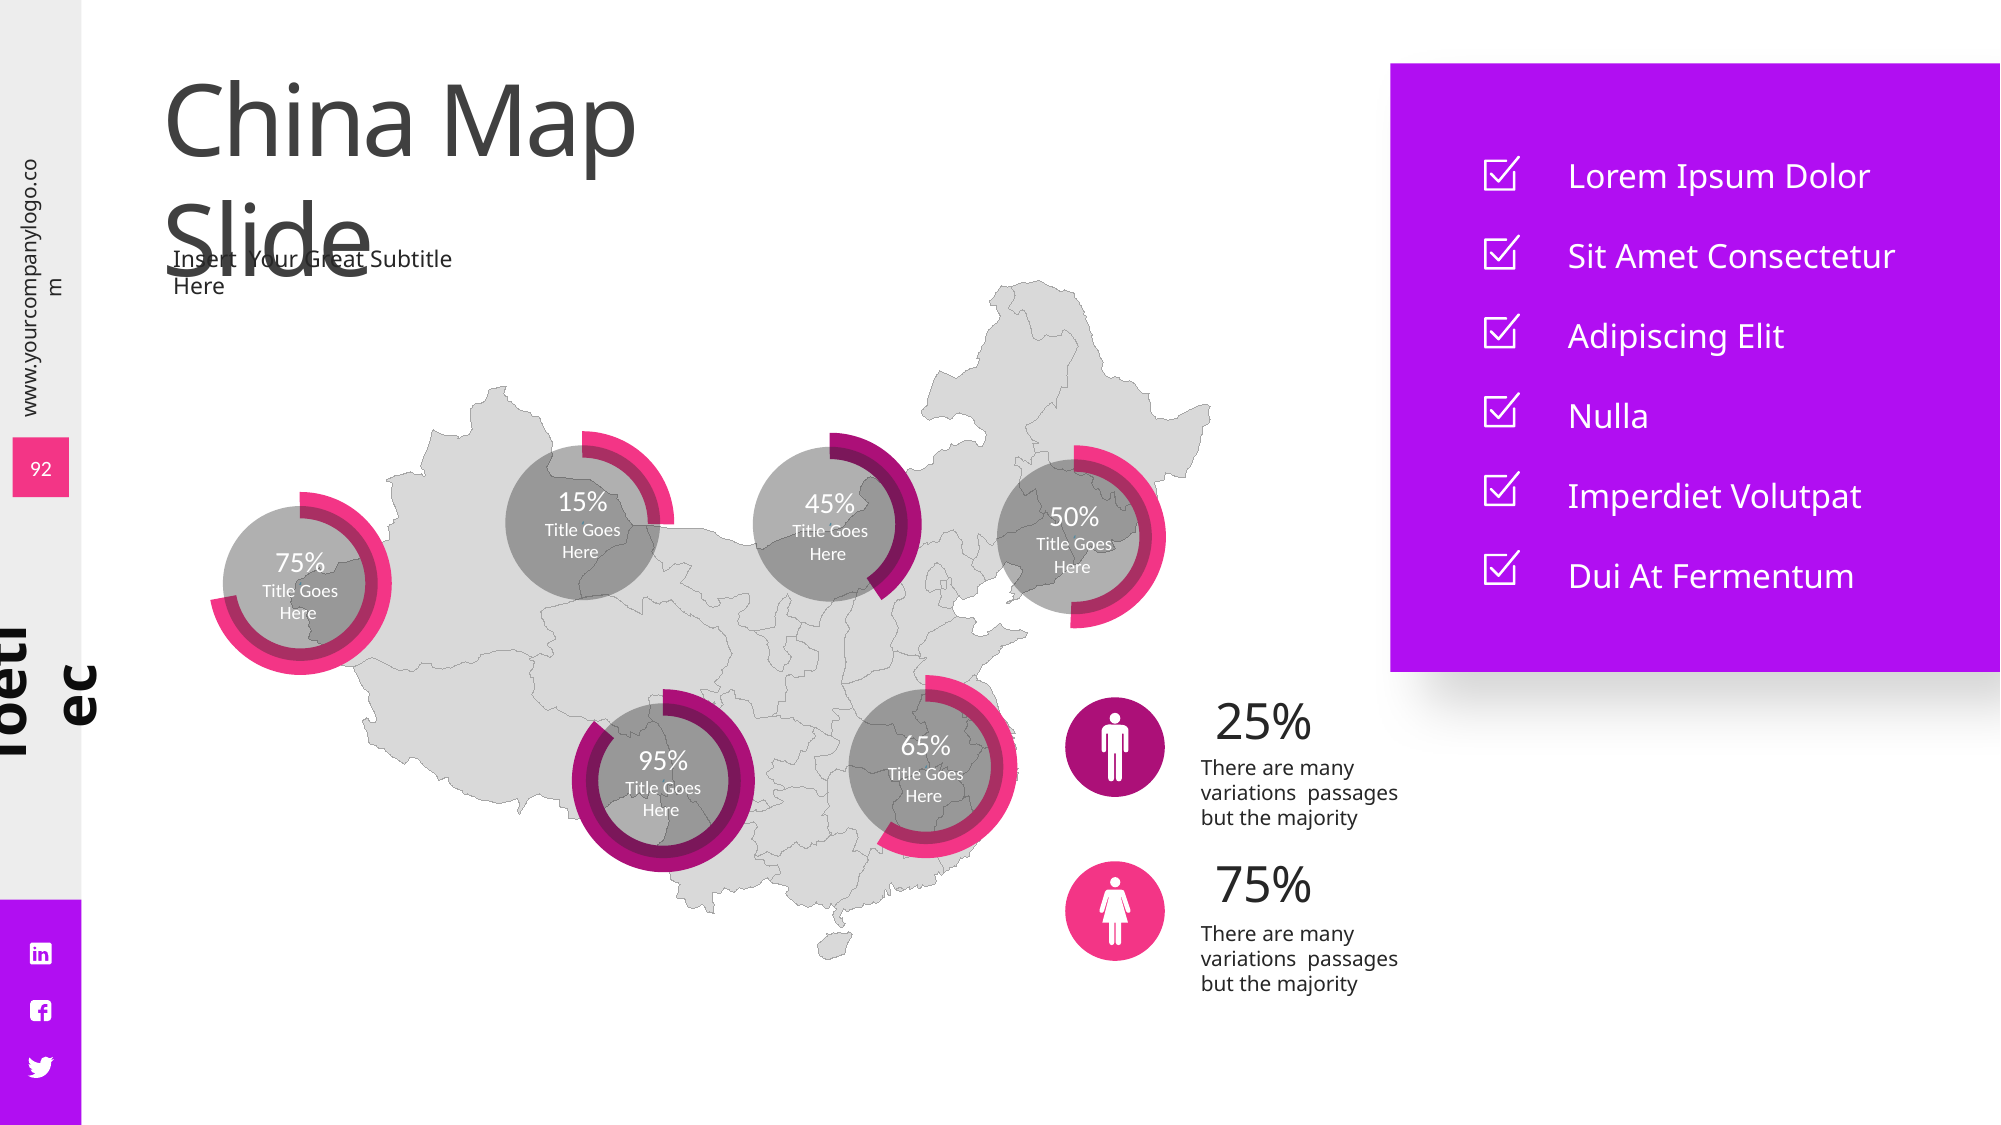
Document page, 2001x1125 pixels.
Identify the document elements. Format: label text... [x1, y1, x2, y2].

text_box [1065, 861, 1165, 961]
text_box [1484, 234, 1520, 270]
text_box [1484, 550, 1520, 585]
text_box Lorem Ipsum Dolor Sit Amet Consectetur Adipiscing Elit Nulla Imperdiet Volutpat Dui At Fermentum [1553, 108, 1972, 603]
text_box There are many variations passages but the majority [1210, 754, 1415, 830]
text_box Insert Your Great Subtitle Here [158, 237, 512, 307]
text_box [1484, 471, 1520, 507]
text_box [1389, 62, 2000, 673]
text_box 75% [1215, 852, 1314, 913]
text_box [1484, 313, 1520, 349]
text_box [1484, 155, 1520, 191]
text_box 25% [1215, 689, 1314, 750]
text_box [1484, 392, 1520, 428]
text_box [1065, 697, 1165, 797]
slide_number 92 [12, 437, 69, 498]
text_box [289, 280, 1210, 960]
text_box China Map Slide [147, 116, 677, 236]
text_box There are many variations passages but the majority [1200, 920, 1415, 996]
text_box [208, 431, 1166, 873]
